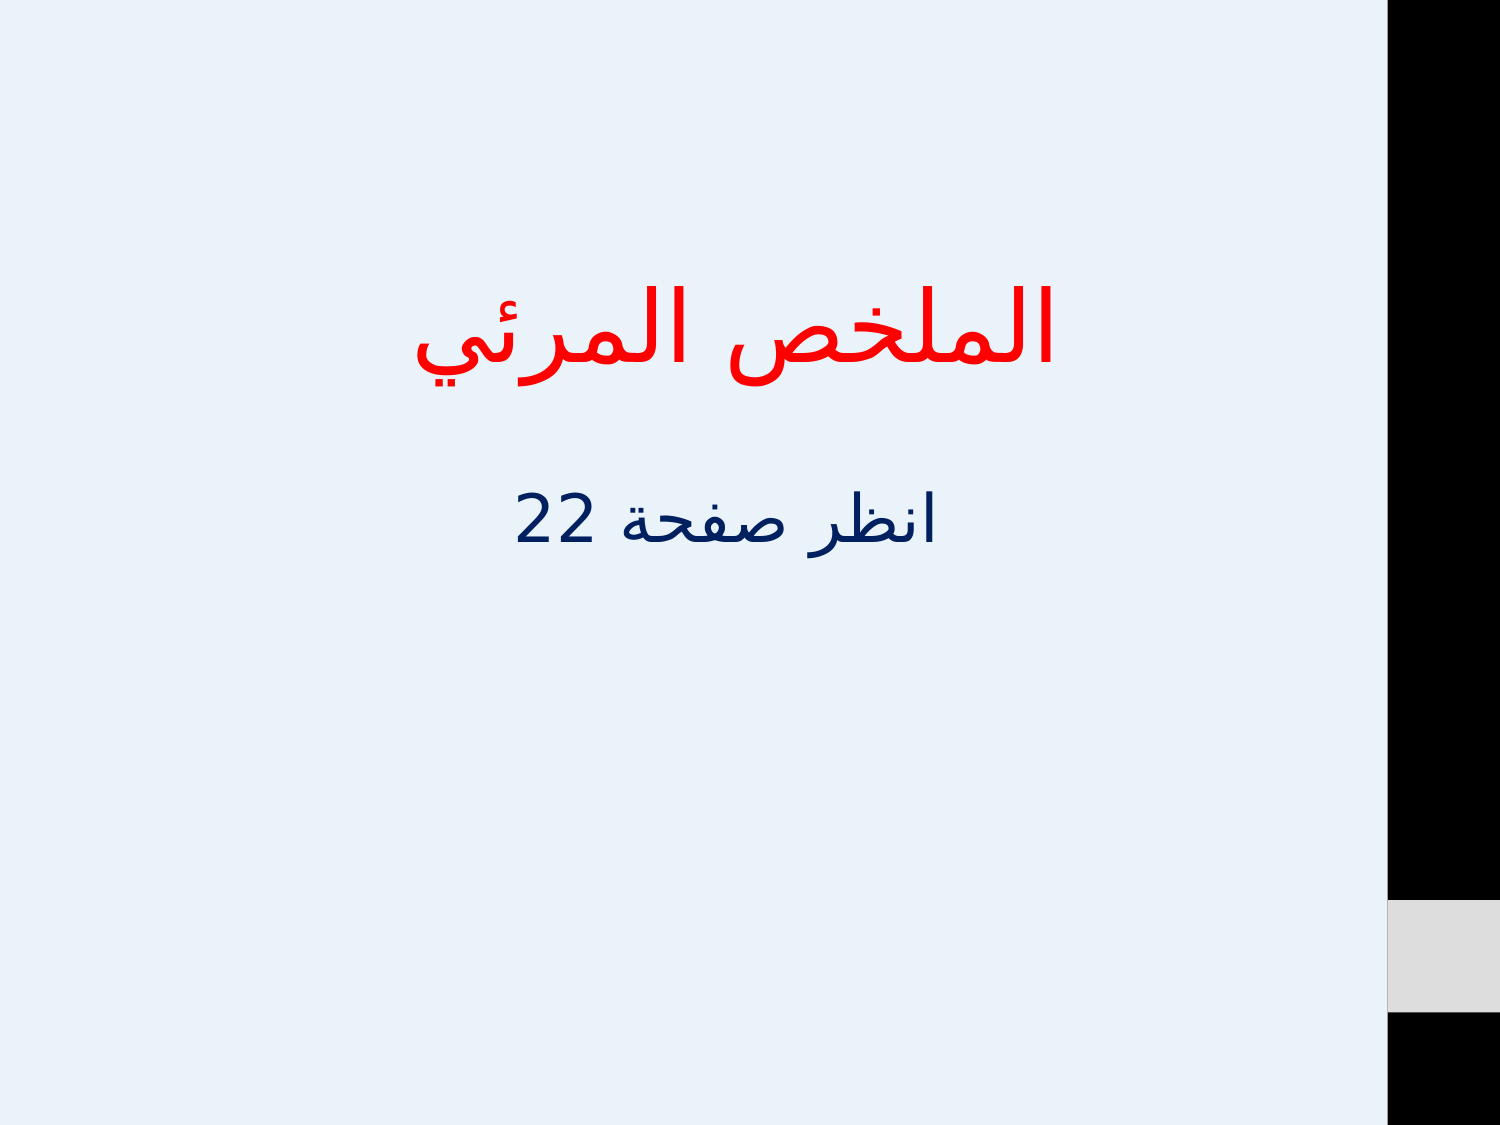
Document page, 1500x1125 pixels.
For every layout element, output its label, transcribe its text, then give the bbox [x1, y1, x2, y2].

text_box الملخص المرئي [147, 255, 1294, 390]
text_box انظر صفحة 22 [431, 467, 1022, 563]
